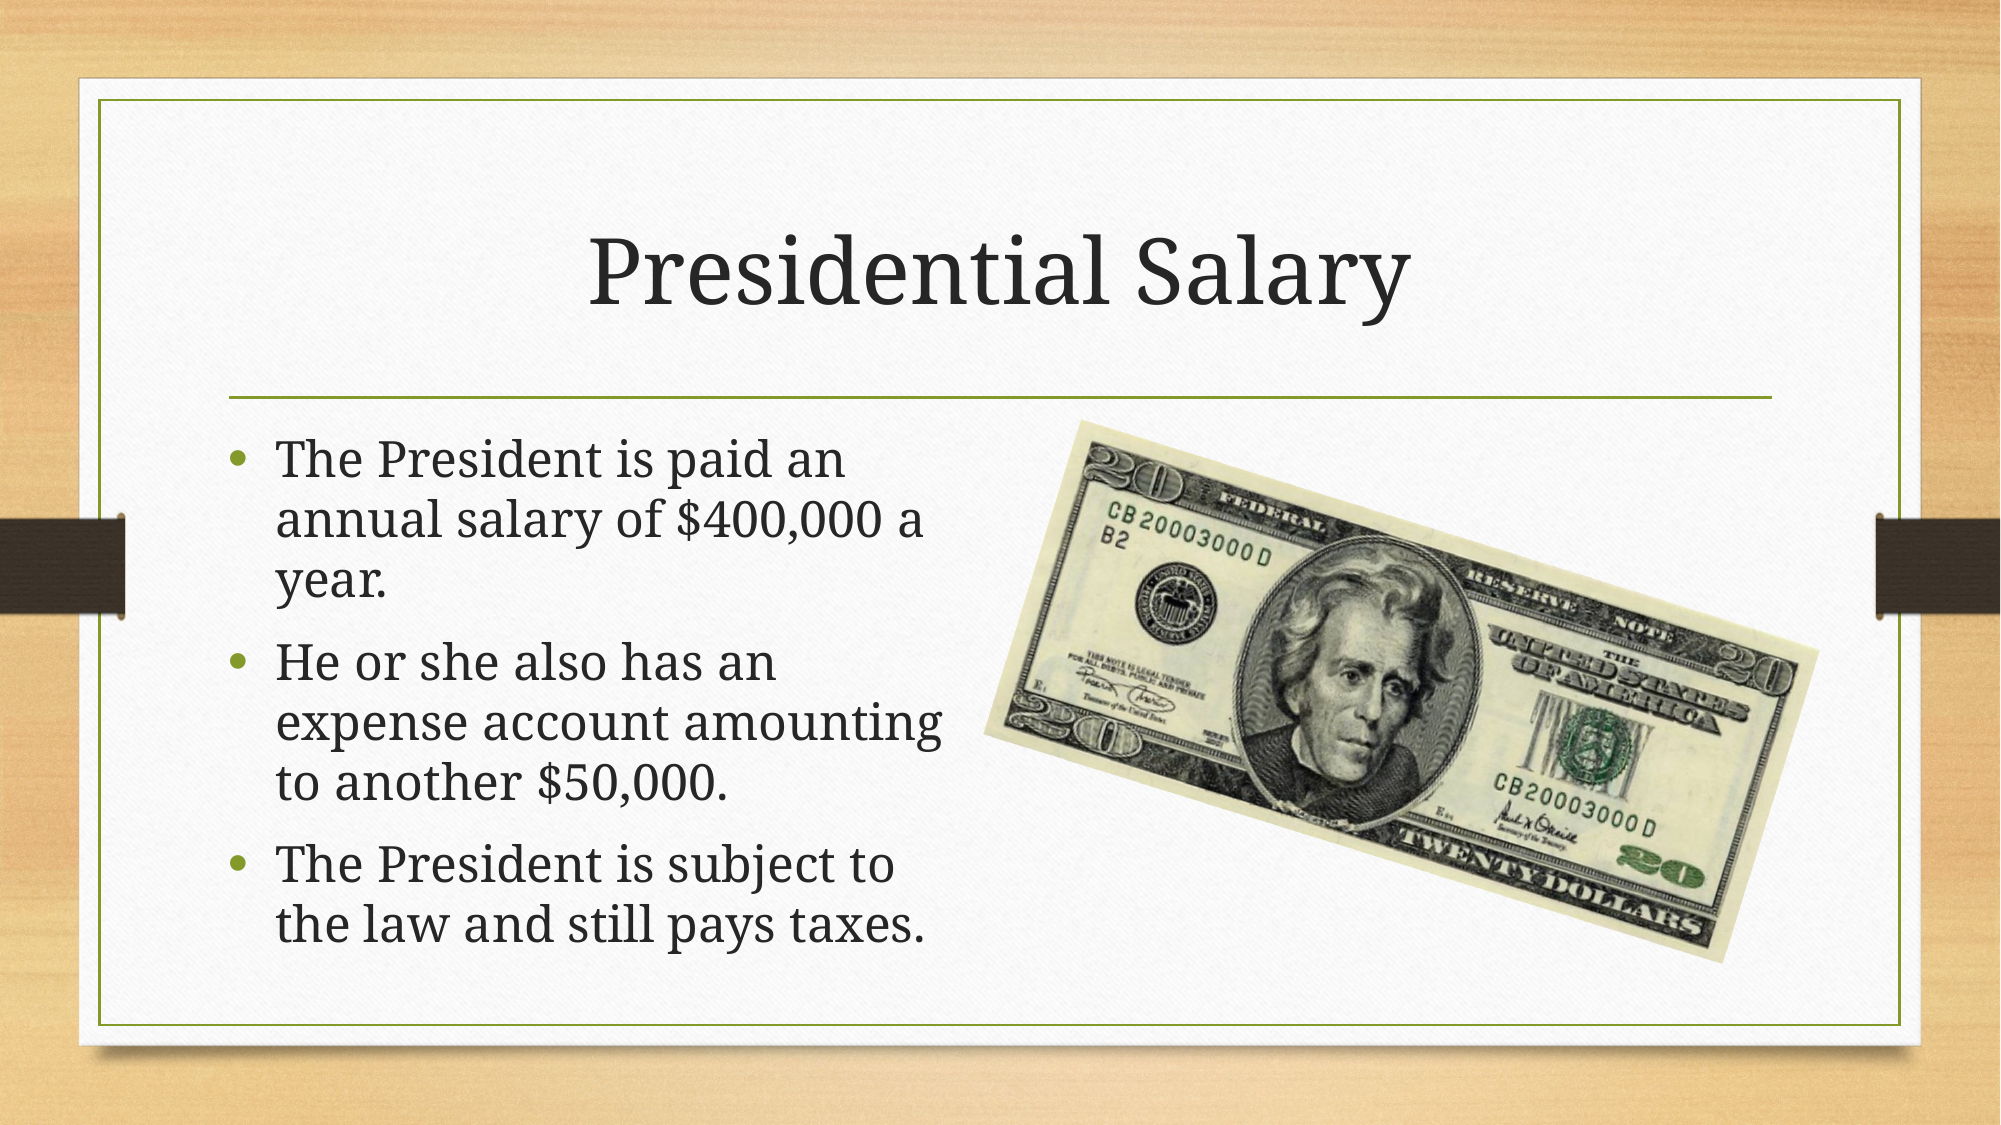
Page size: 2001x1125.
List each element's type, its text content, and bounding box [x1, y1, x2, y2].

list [1013, 526, 1789, 857]
list The President is paid an annual salary of $400,000 a year. He or she also has an expense account amounting to another $50,000. The President is subject to the law and still pays taxes. [213, 420, 987, 963]
picture [0, 0, 2001, 1125]
title Presidential Salary [212, 161, 1788, 375]
